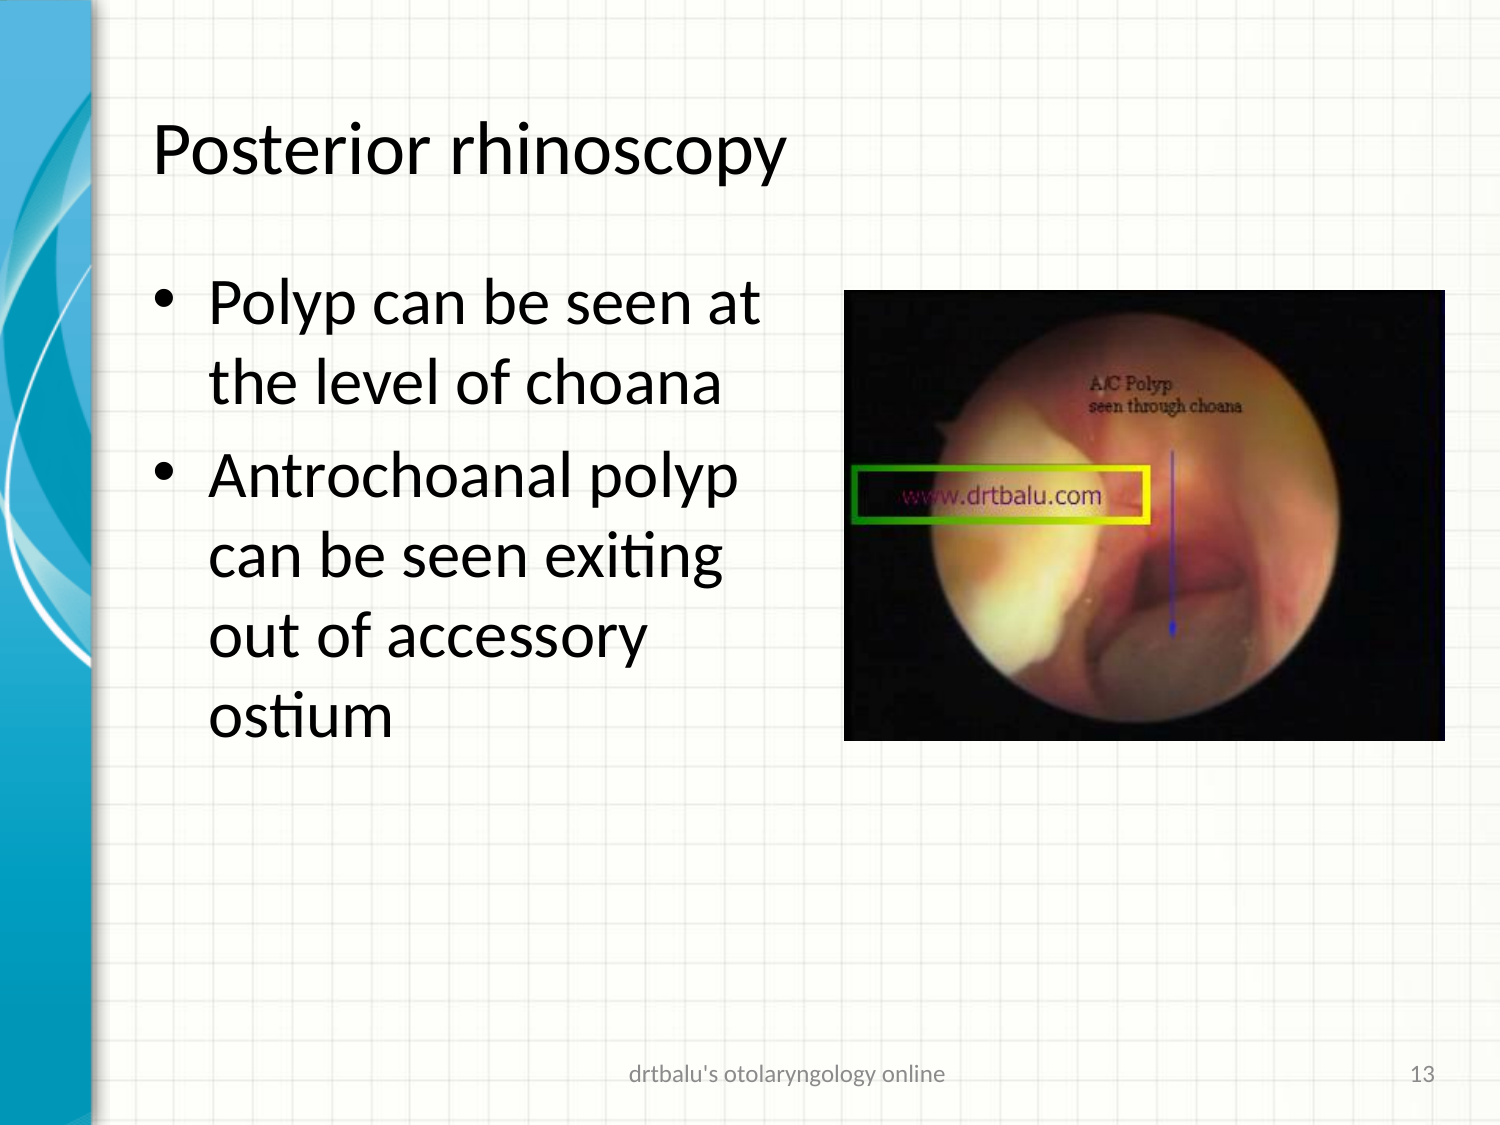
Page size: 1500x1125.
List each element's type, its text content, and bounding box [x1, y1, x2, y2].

title Posterior rhinoscopy [137, 50, 838, 238]
slide_number 13 [1100, 1042, 1450, 1103]
footer drtbalu's otolaryngology online [549, 1042, 1025, 1103]
list Polyp can be seen at the level of choana Antrochoanal polyp can be seen exiting out of accessory ostium [137, 249, 838, 955]
picture [0, 0, 1500, 1125]
